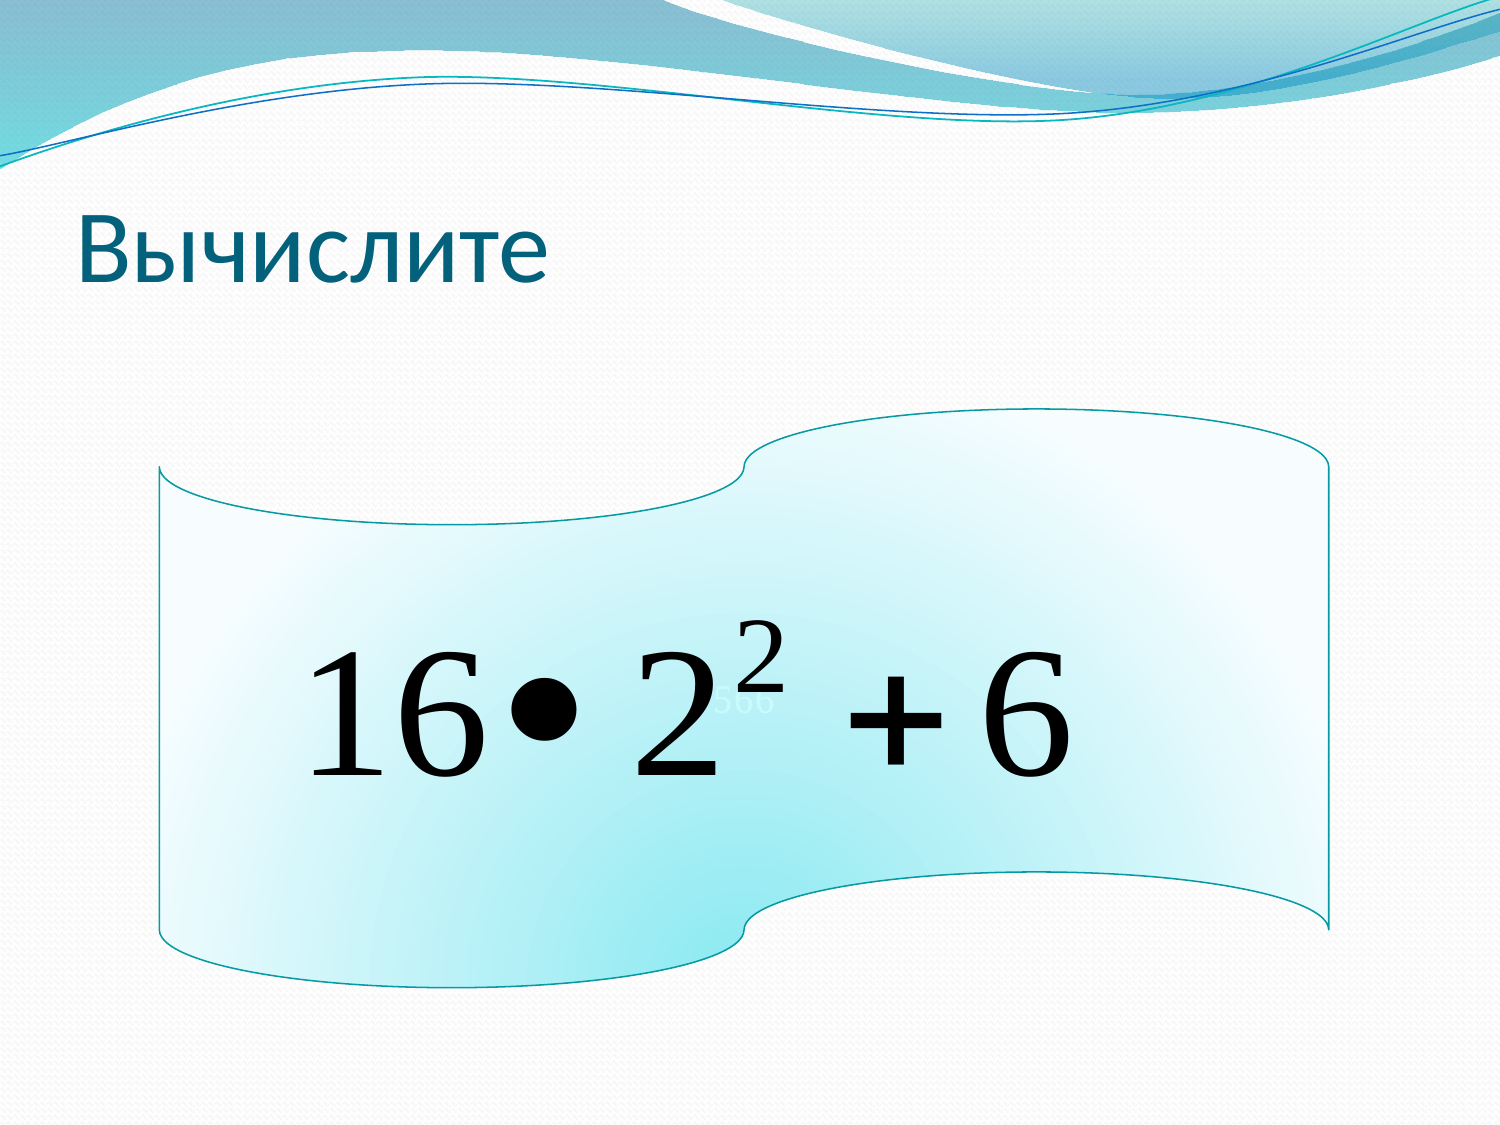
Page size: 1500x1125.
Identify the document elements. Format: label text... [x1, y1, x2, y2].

title Вычислите [75, 115, 1425, 303]
text_box 566 [158, 408, 1330, 989]
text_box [288, 573, 1105, 823]
